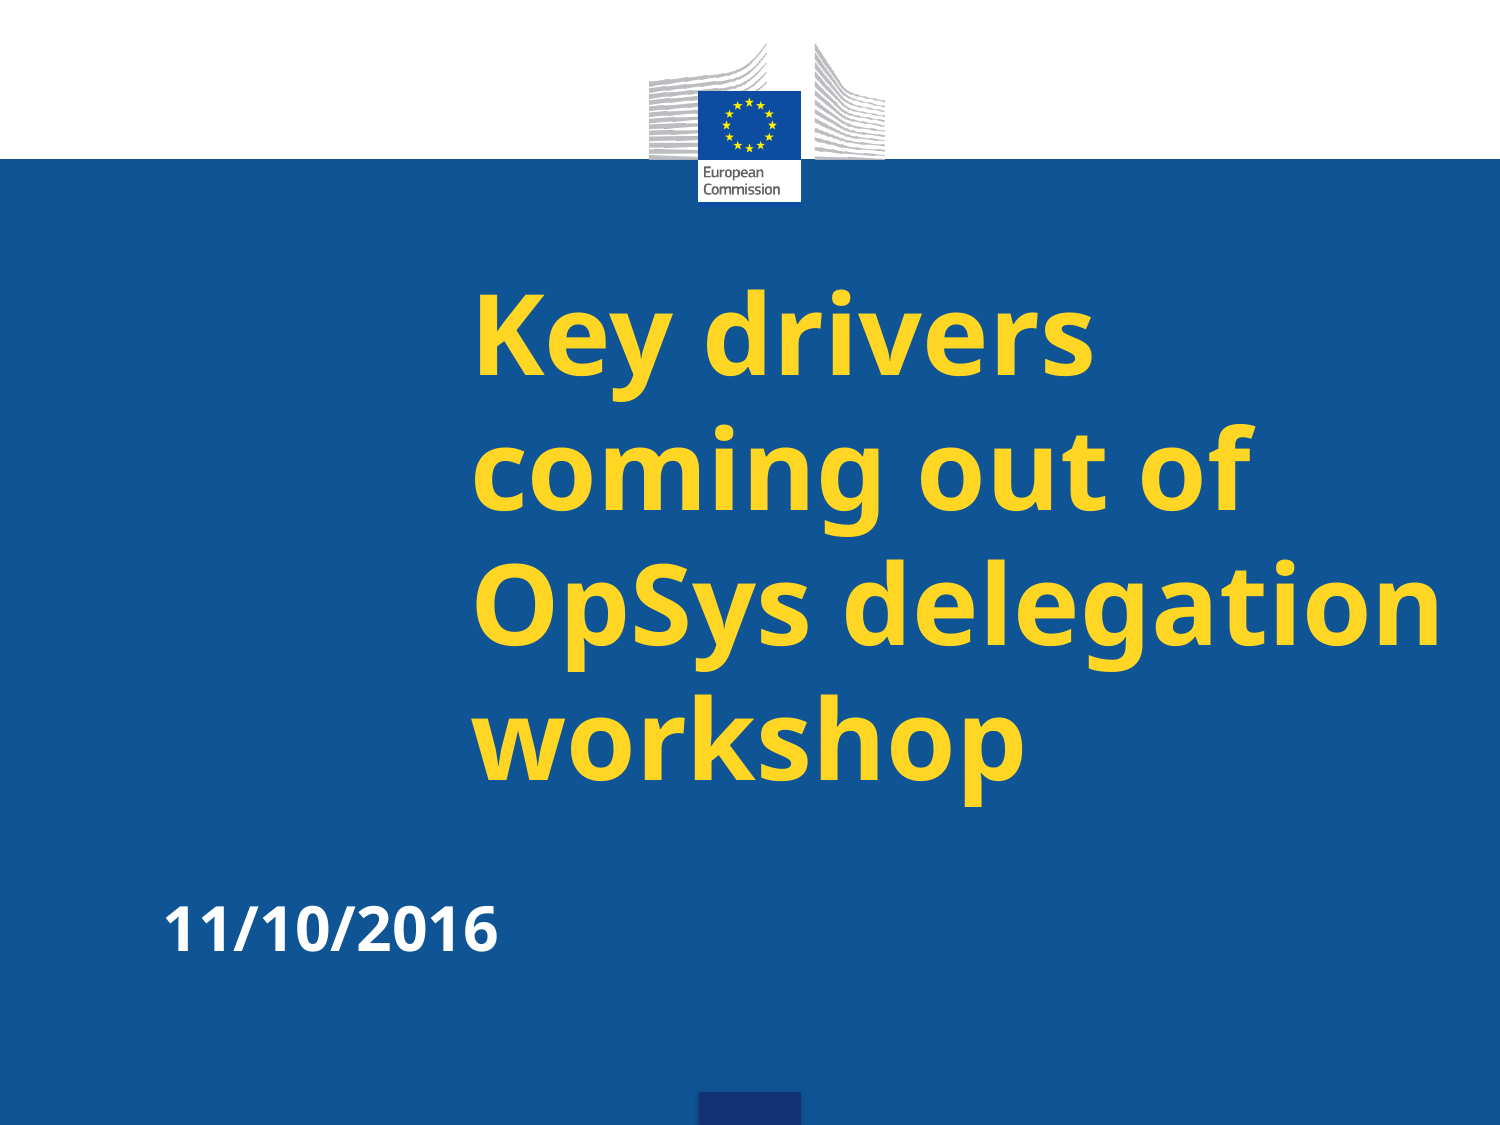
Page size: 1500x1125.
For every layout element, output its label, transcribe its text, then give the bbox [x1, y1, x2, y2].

subtitle 11/10/2016 [147, 881, 1500, 1071]
title Key drivers coming out of OpSys delegation workshop [454, 468, 1500, 598]
